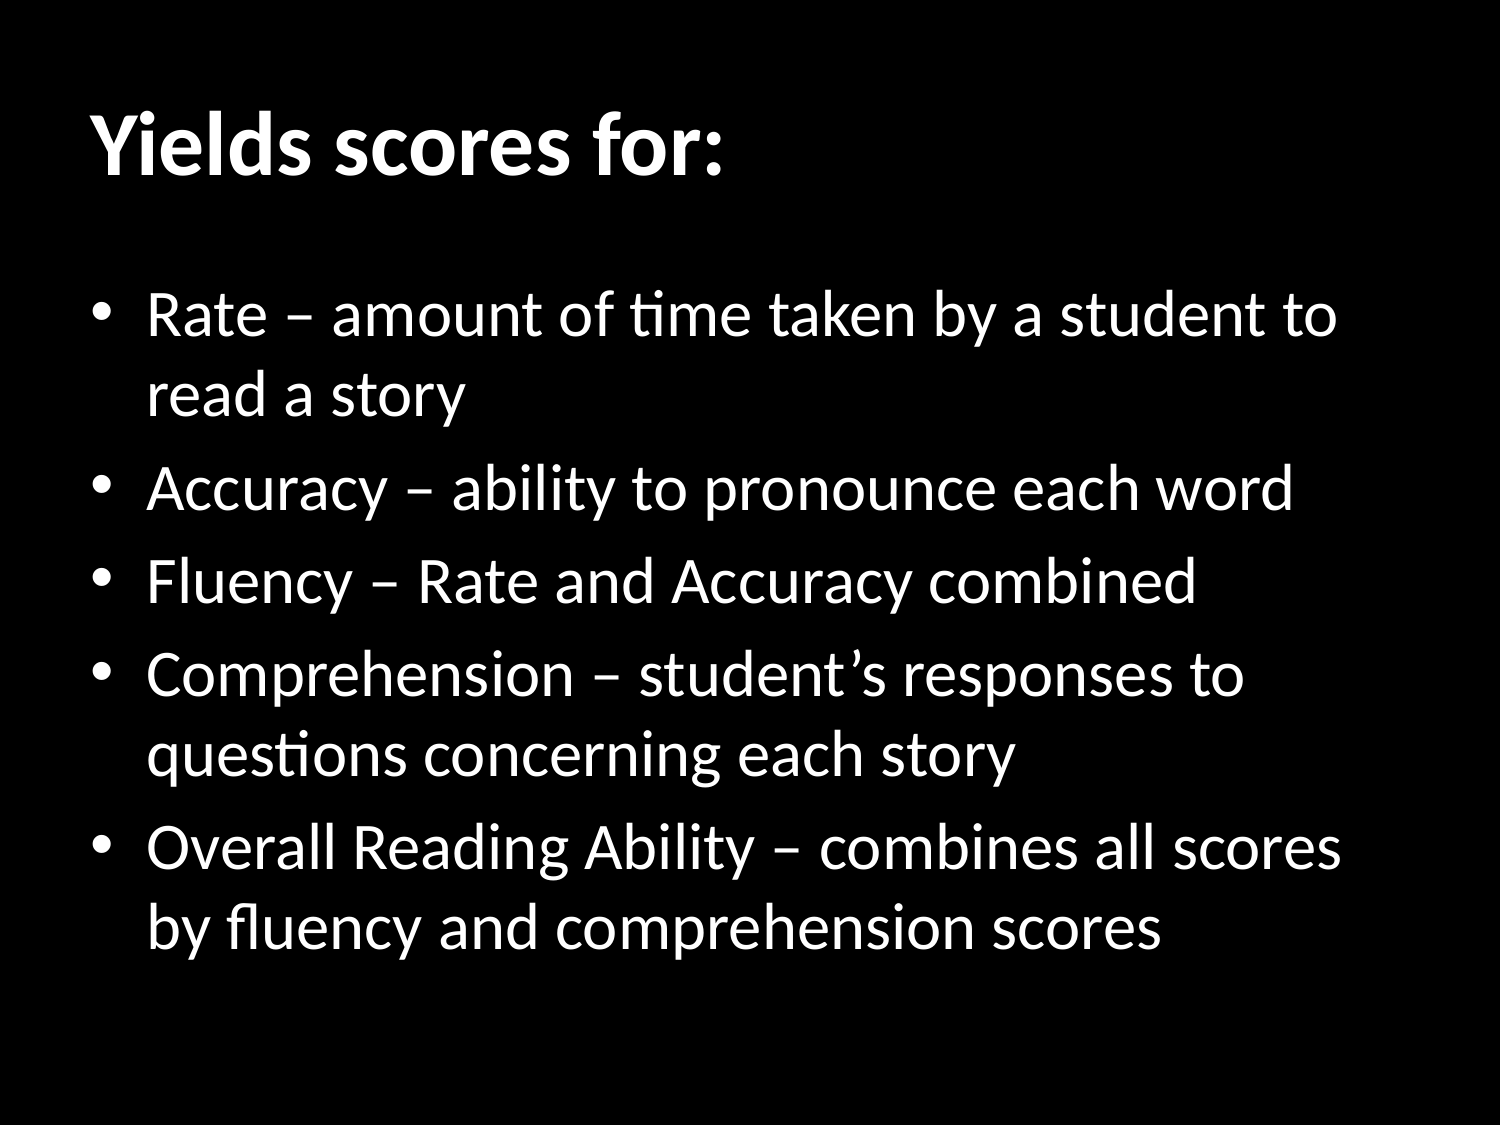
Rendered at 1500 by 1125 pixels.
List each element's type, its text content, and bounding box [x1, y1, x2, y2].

title Yields scores for: [75, 45, 1425, 233]
list Rate – amount of time taken by a student to read a story Accuracy – ability to pronounce each word Fluency – Rate and Accuracy combined Comprehension – student’s responses to questions concerning each story Overall Reading Ability – combines all scores by fluency and comprehension scores [75, 262, 1425, 1005]
